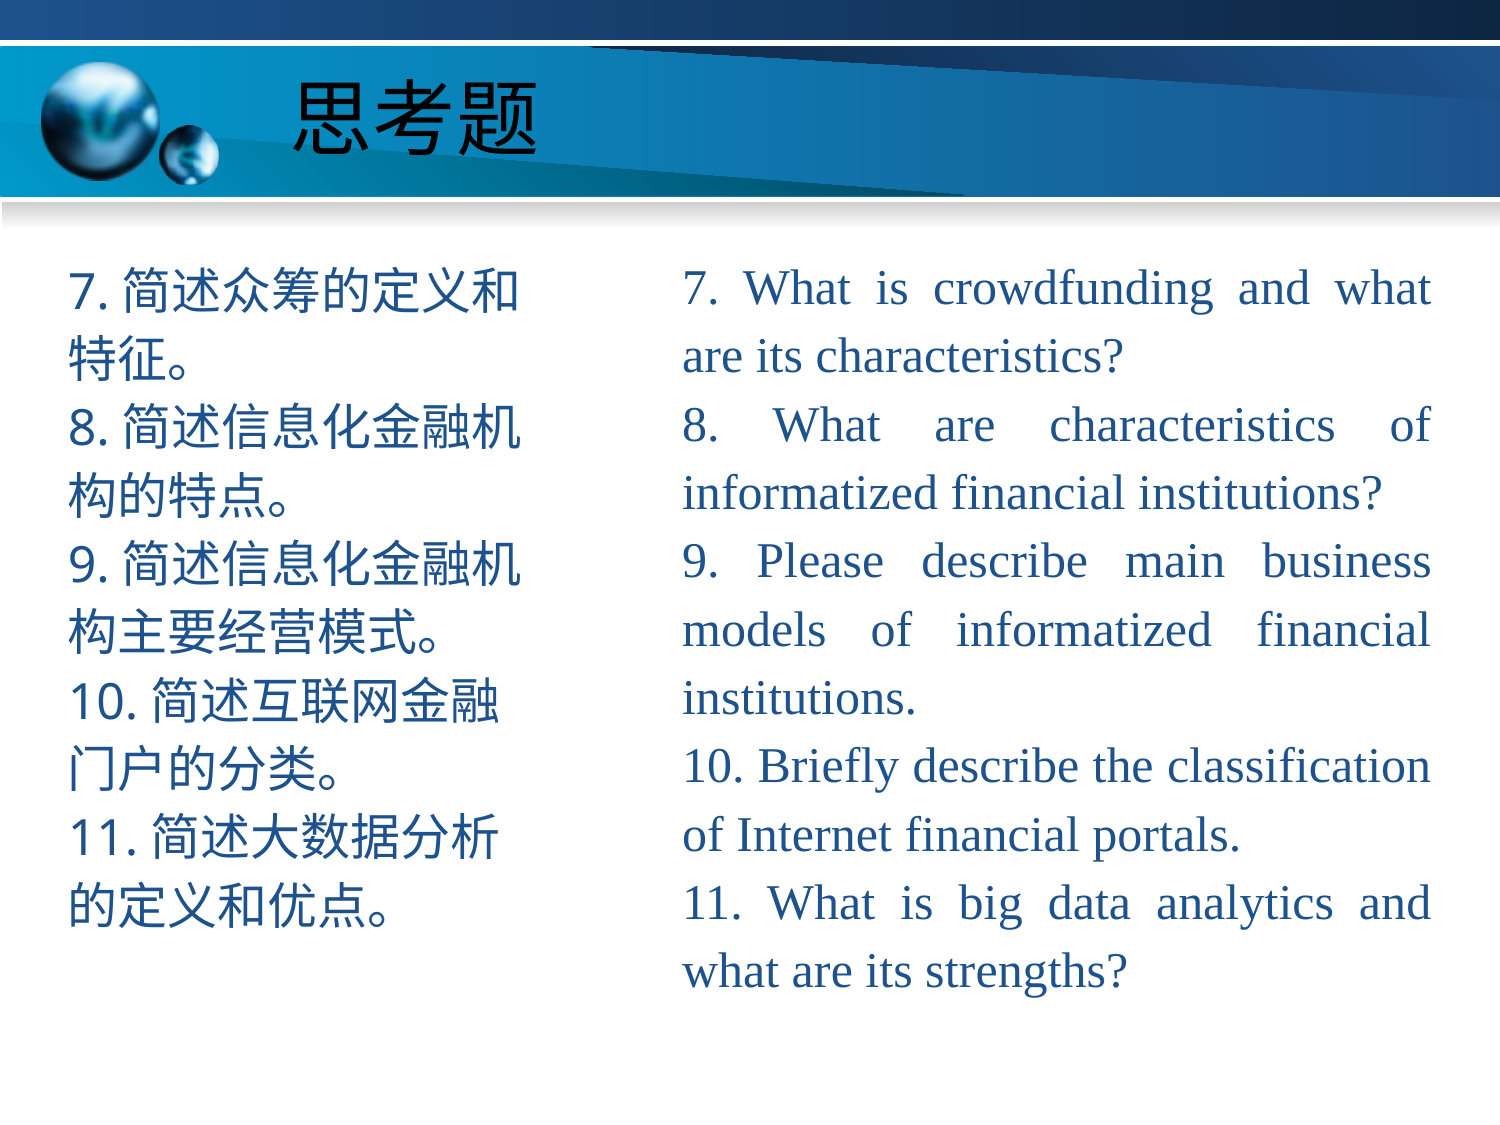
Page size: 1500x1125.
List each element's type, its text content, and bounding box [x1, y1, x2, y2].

list 7.简述众筹的定义和特征。 8.简述信息化金融机构的特点。 9.简述信息化金融机构主要经营模式。 10.简述互联网金融门户的分类。 11.简述大数据分析的定义和优点。 [52, 243, 562, 1056]
picture [42, 63, 159, 180]
title 思考题 [274, 44, 1363, 188]
picture [160, 126, 218, 184]
text_box 7. What is crowdfunding and what are its characteristics? 8. What are characteristics of informatized financial institutions? 9. Please describe main business models of informatized financial institutions. 10. Briefly describe the classification of Internet financial portals. 11. What is big data analytics and what are its strengths? [667, 238, 1447, 1051]
